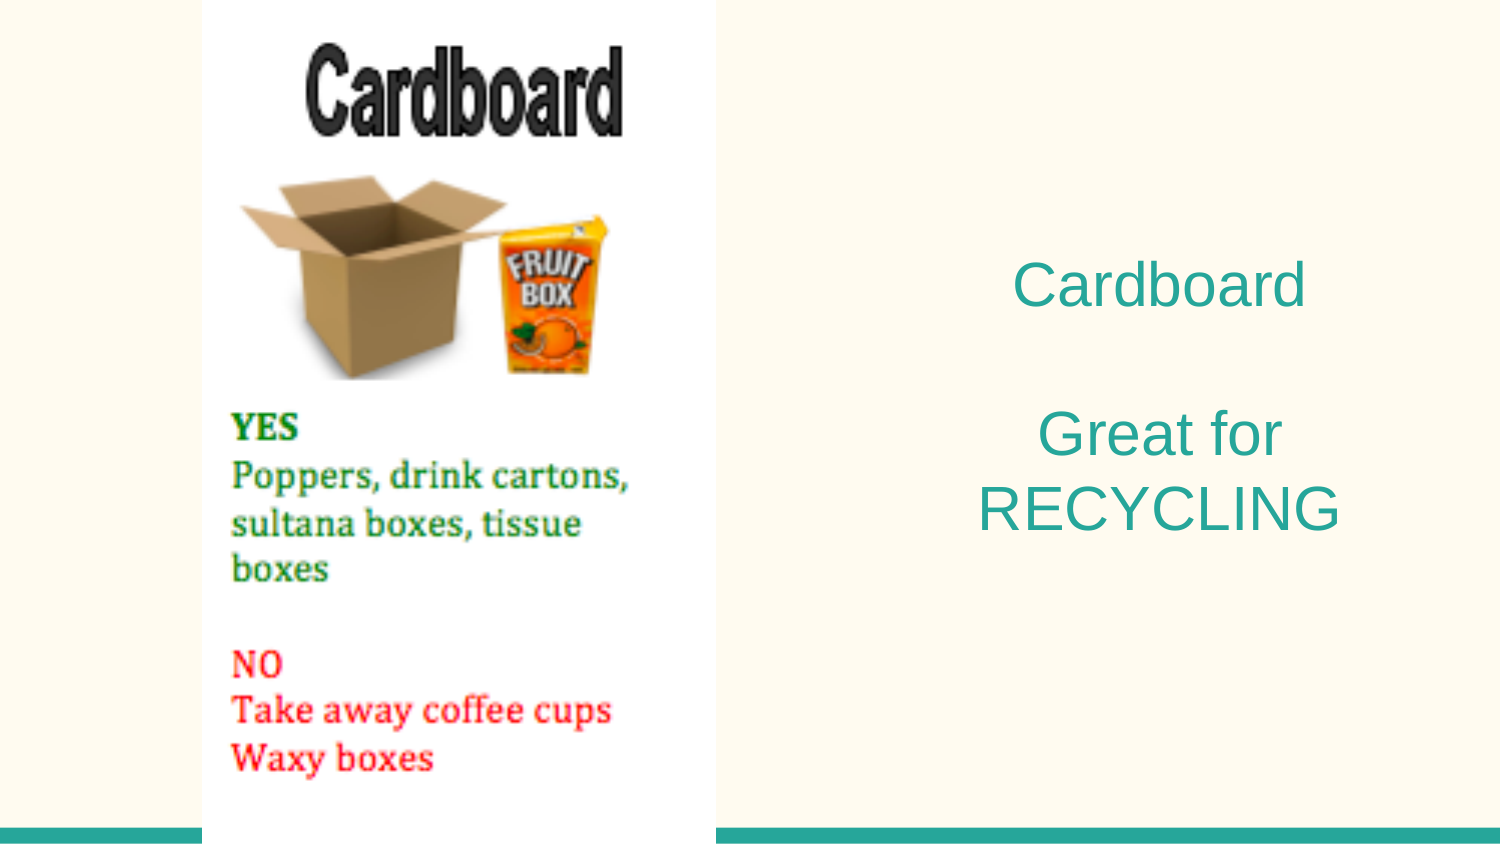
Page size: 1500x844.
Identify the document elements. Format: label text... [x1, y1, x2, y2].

picture [202, 0, 717, 844]
text_box Cardboard Great for RECYCLING [885, 228, 1436, 588]
